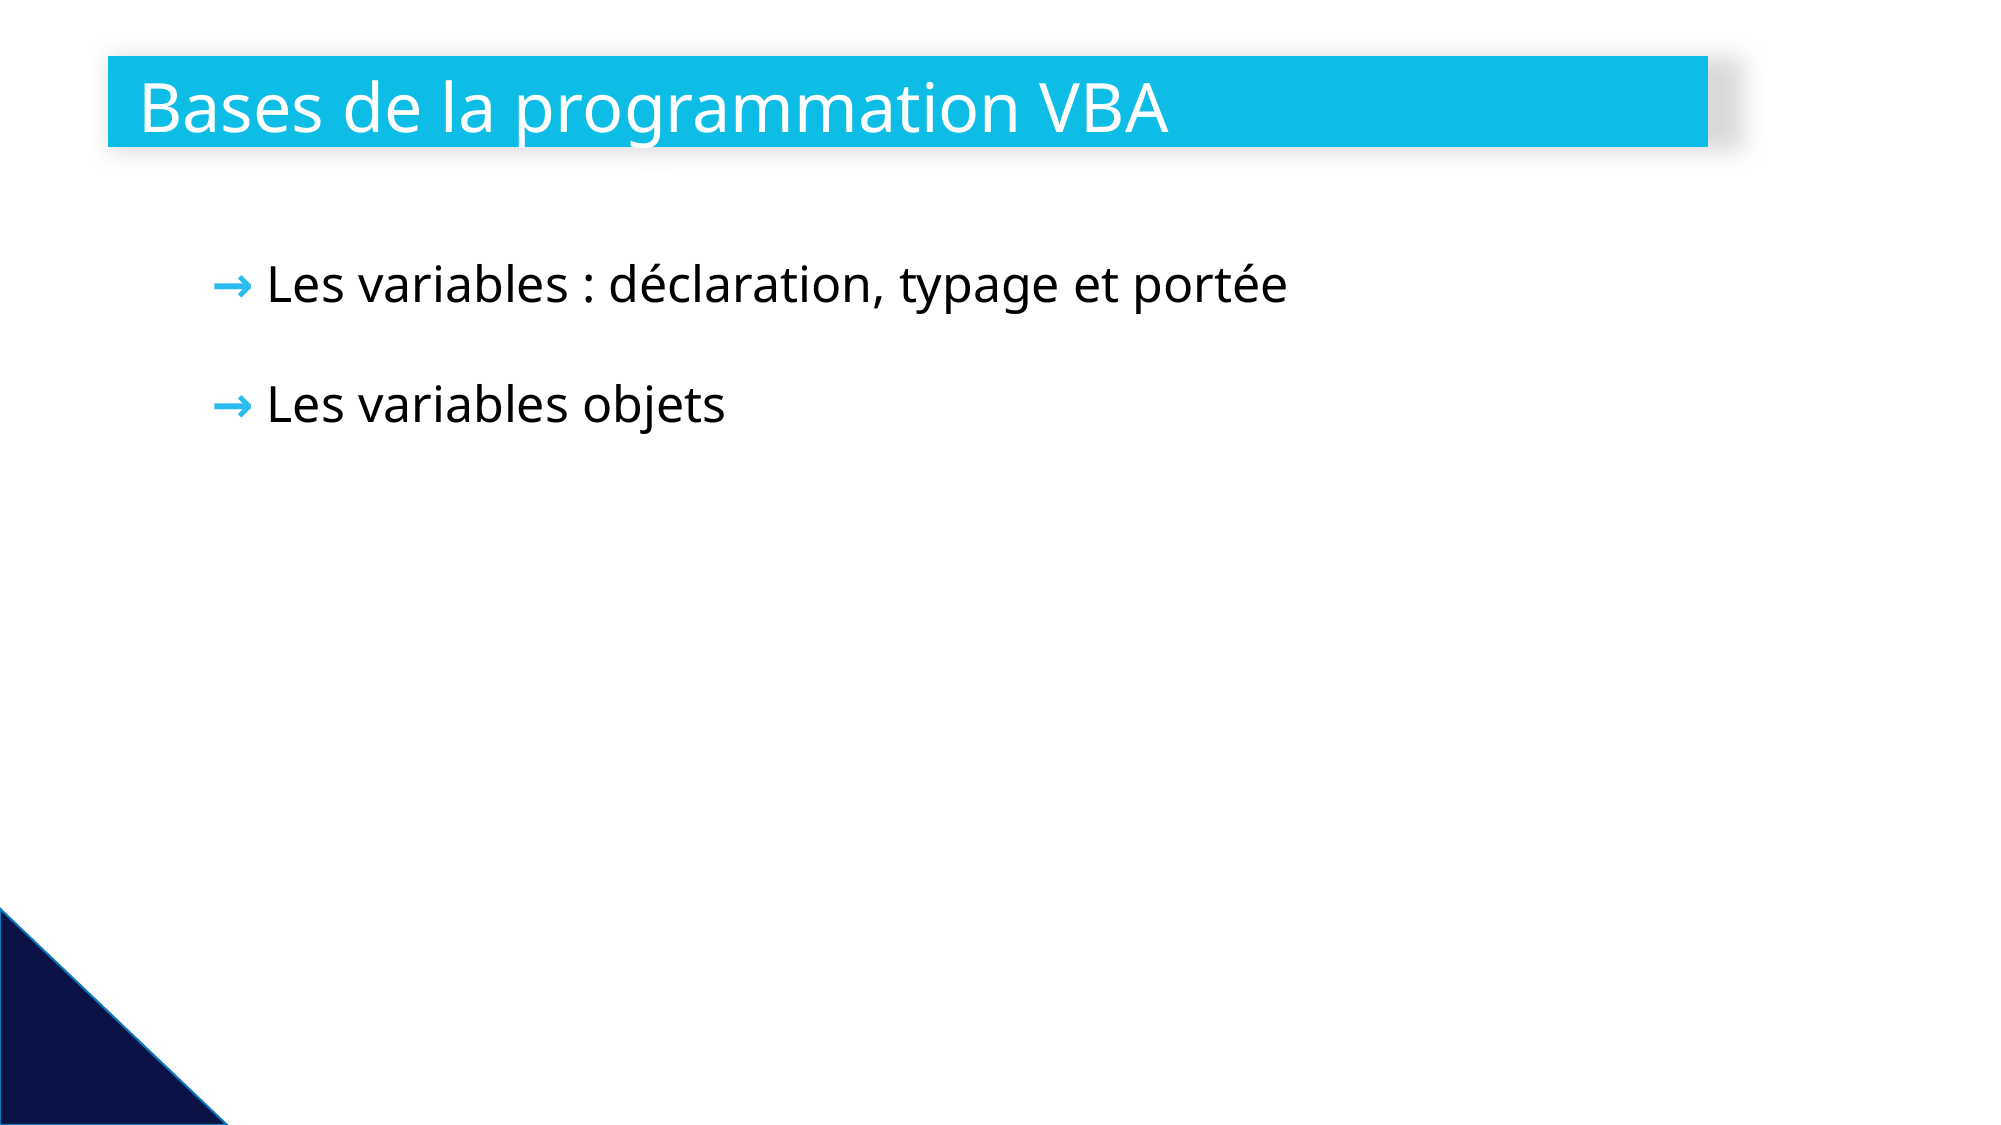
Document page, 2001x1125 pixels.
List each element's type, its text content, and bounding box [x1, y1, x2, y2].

text_box → Les variables : déclaration, typage et portée → Les variables objets [196, 185, 1596, 560]
title Bases de la programmation VBA [108, 56, 1708, 147]
text_box [0, 907, 229, 1125]
